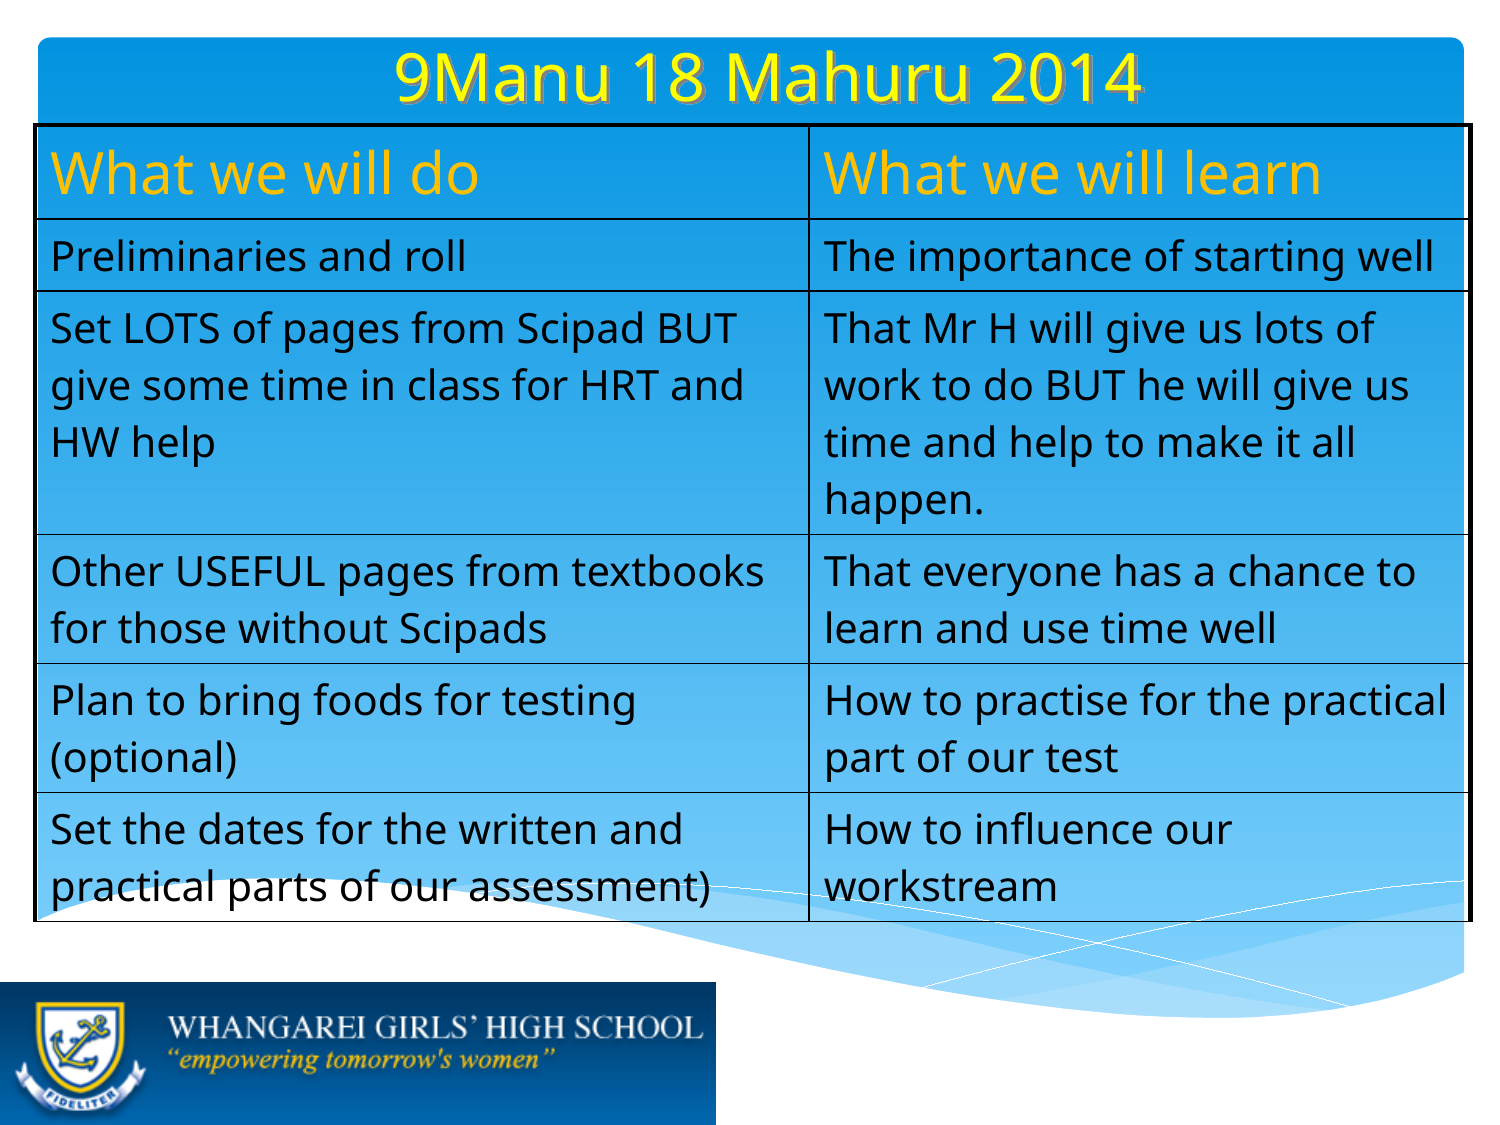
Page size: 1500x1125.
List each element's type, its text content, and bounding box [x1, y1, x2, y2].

table_cell Other USEFUL pages from textbooks for those without Scipads [37, 535, 808, 663]
table_cell That everyone has a chance to learn and use time well [810, 535, 1468, 663]
table_cell Set the dates for the written and practical parts of our assessment) [37, 793, 808, 921]
table_cell How to practise for the practical part of our test [810, 664, 1468, 792]
table_cell That Mr H will give us lots of work to do BUT he will give us time and help to make it all happen. [810, 292, 1468, 534]
table_cell How to influence our workstream [810, 793, 1468, 921]
picture [0, 982, 716, 1125]
table_header What we will do [37, 127, 808, 218]
table_cell The importance of starting well [810, 220, 1468, 290]
table_cell Set LOTS of pages from Scipad BUT give some time in class for HRT and HW help [37, 292, 808, 534]
table_cell Plan to bring foods for testing (optional) [37, 664, 808, 792]
table_cell Preliminaries and roll [37, 220, 808, 290]
table_header What we will learn [810, 127, 1468, 218]
text_box 9Manu 18 Mahuru 2014 [162, 24, 1375, 123]
